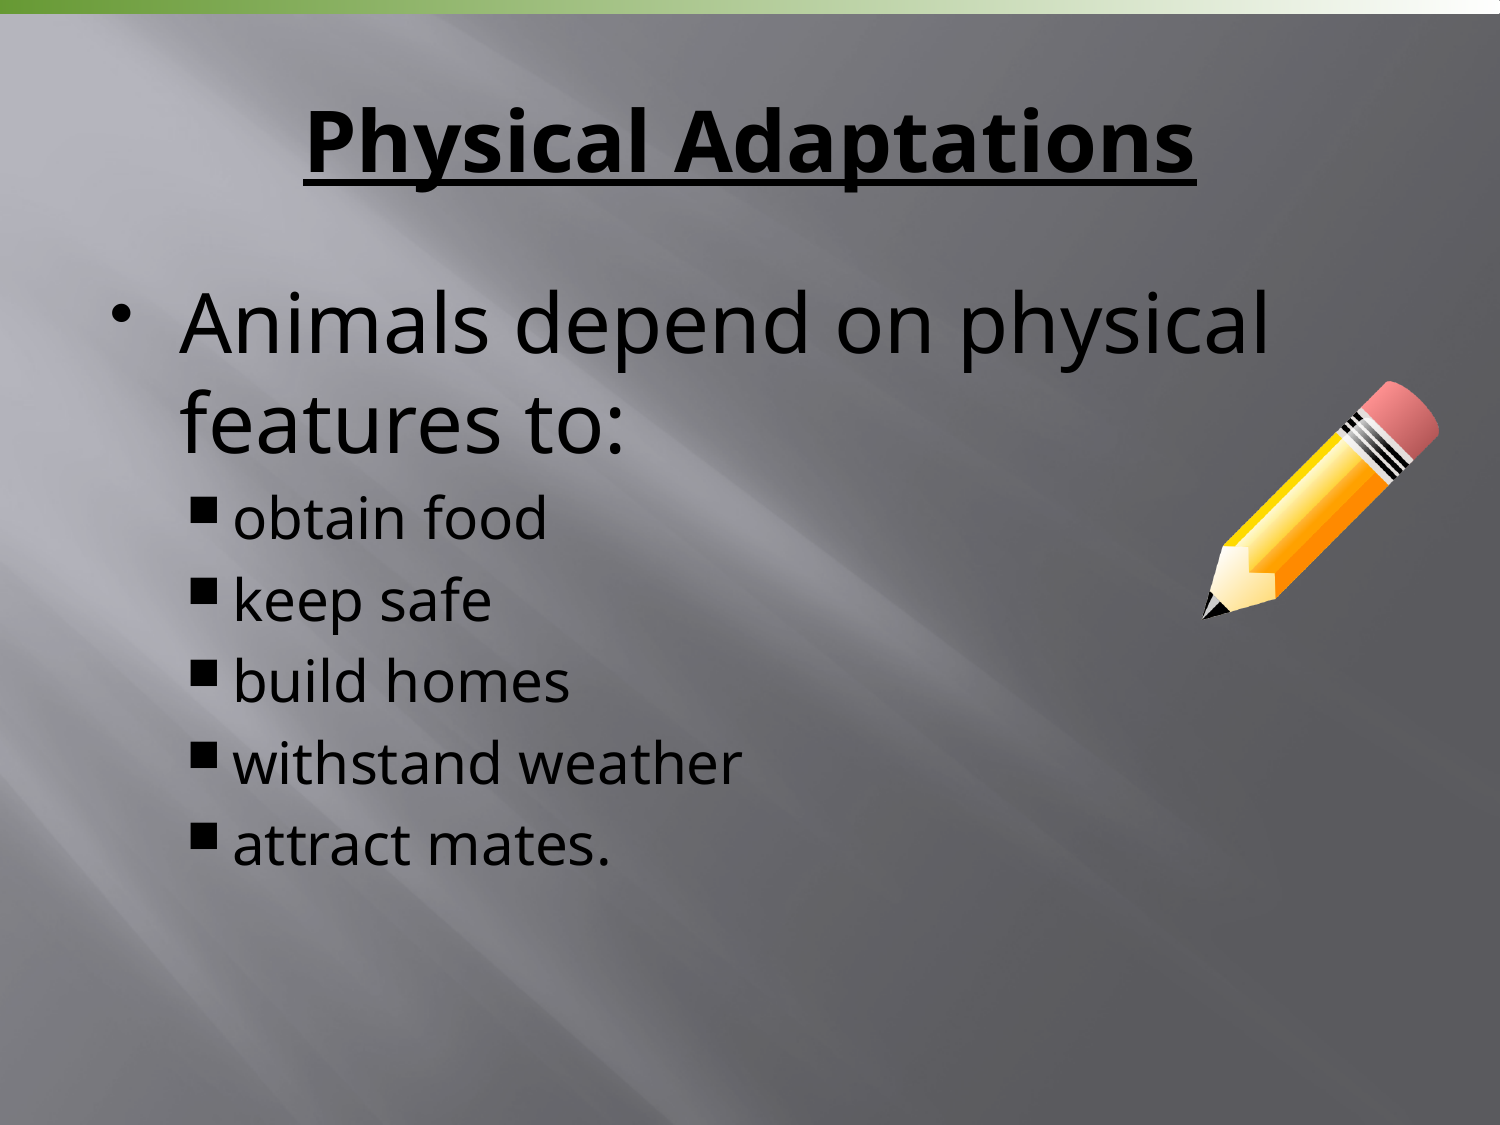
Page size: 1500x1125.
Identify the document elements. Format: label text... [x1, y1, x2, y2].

picture [1201, 381, 1440, 620]
list Animals depend on physical features to: obtain food keep safe build homes withstand weather attract mates. [75, 262, 1425, 1035]
title Physical Adaptations [75, 45, 1425, 233]
